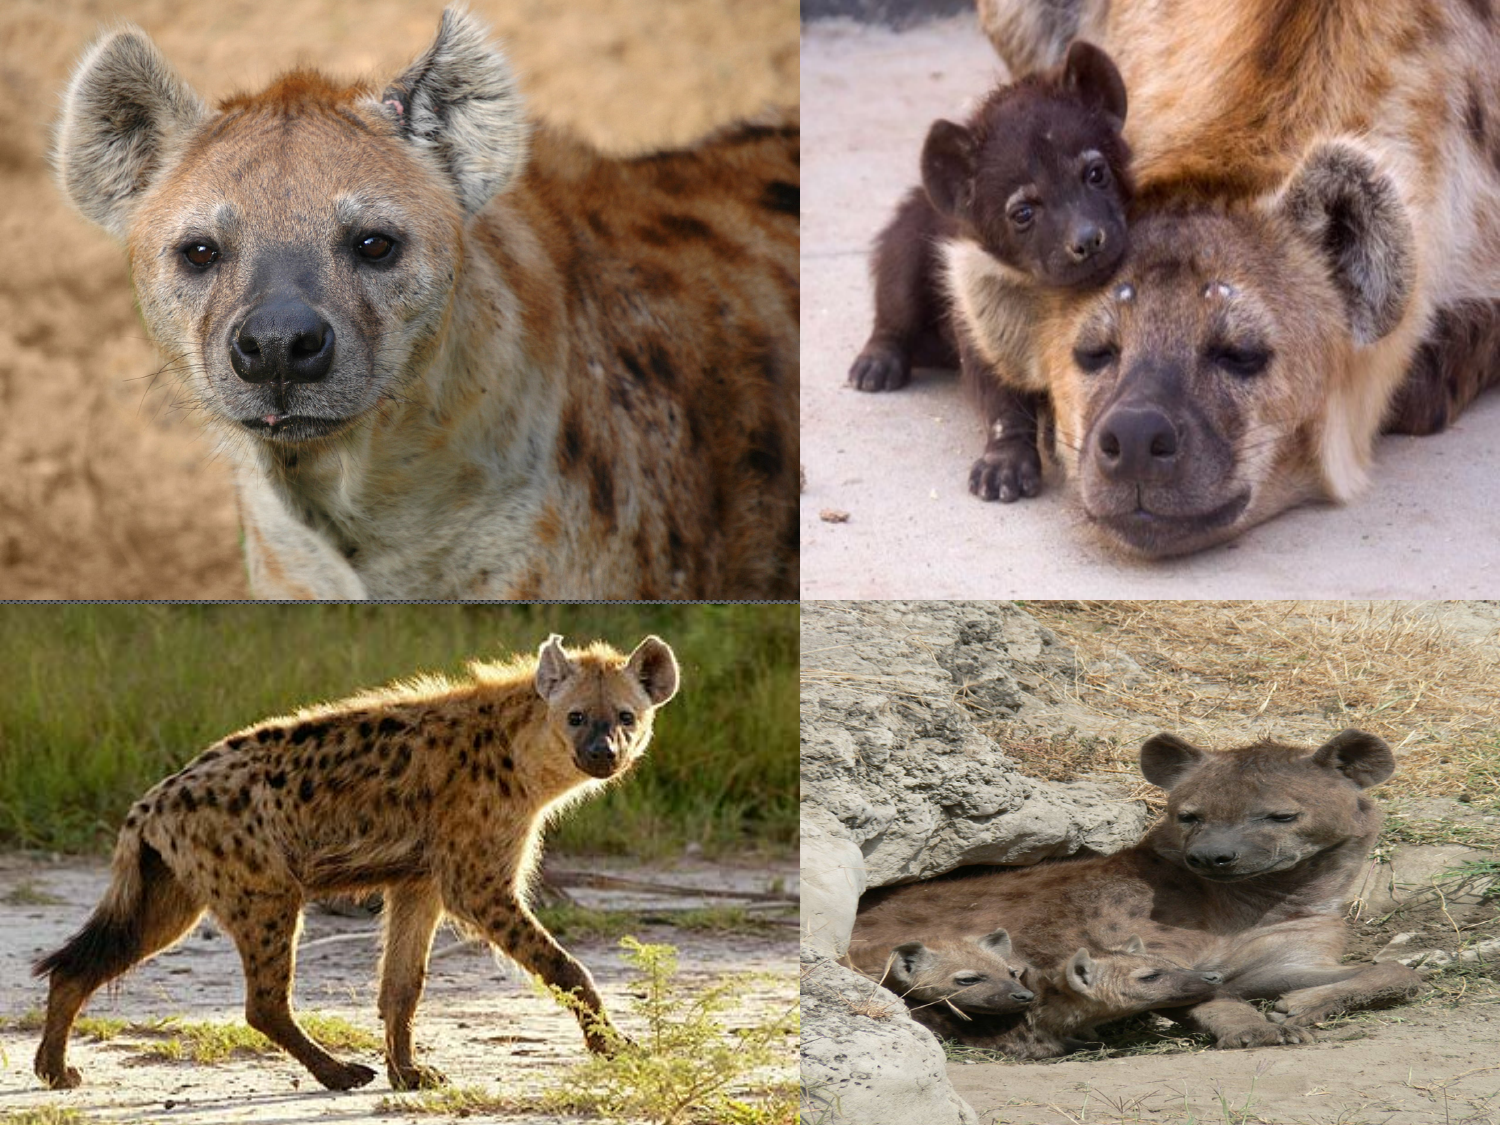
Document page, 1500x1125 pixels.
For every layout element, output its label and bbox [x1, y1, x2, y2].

picture [0, 0, 1500, 601]
list [799, 612, 1500, 1125]
picture [0, 609, 794, 1125]
